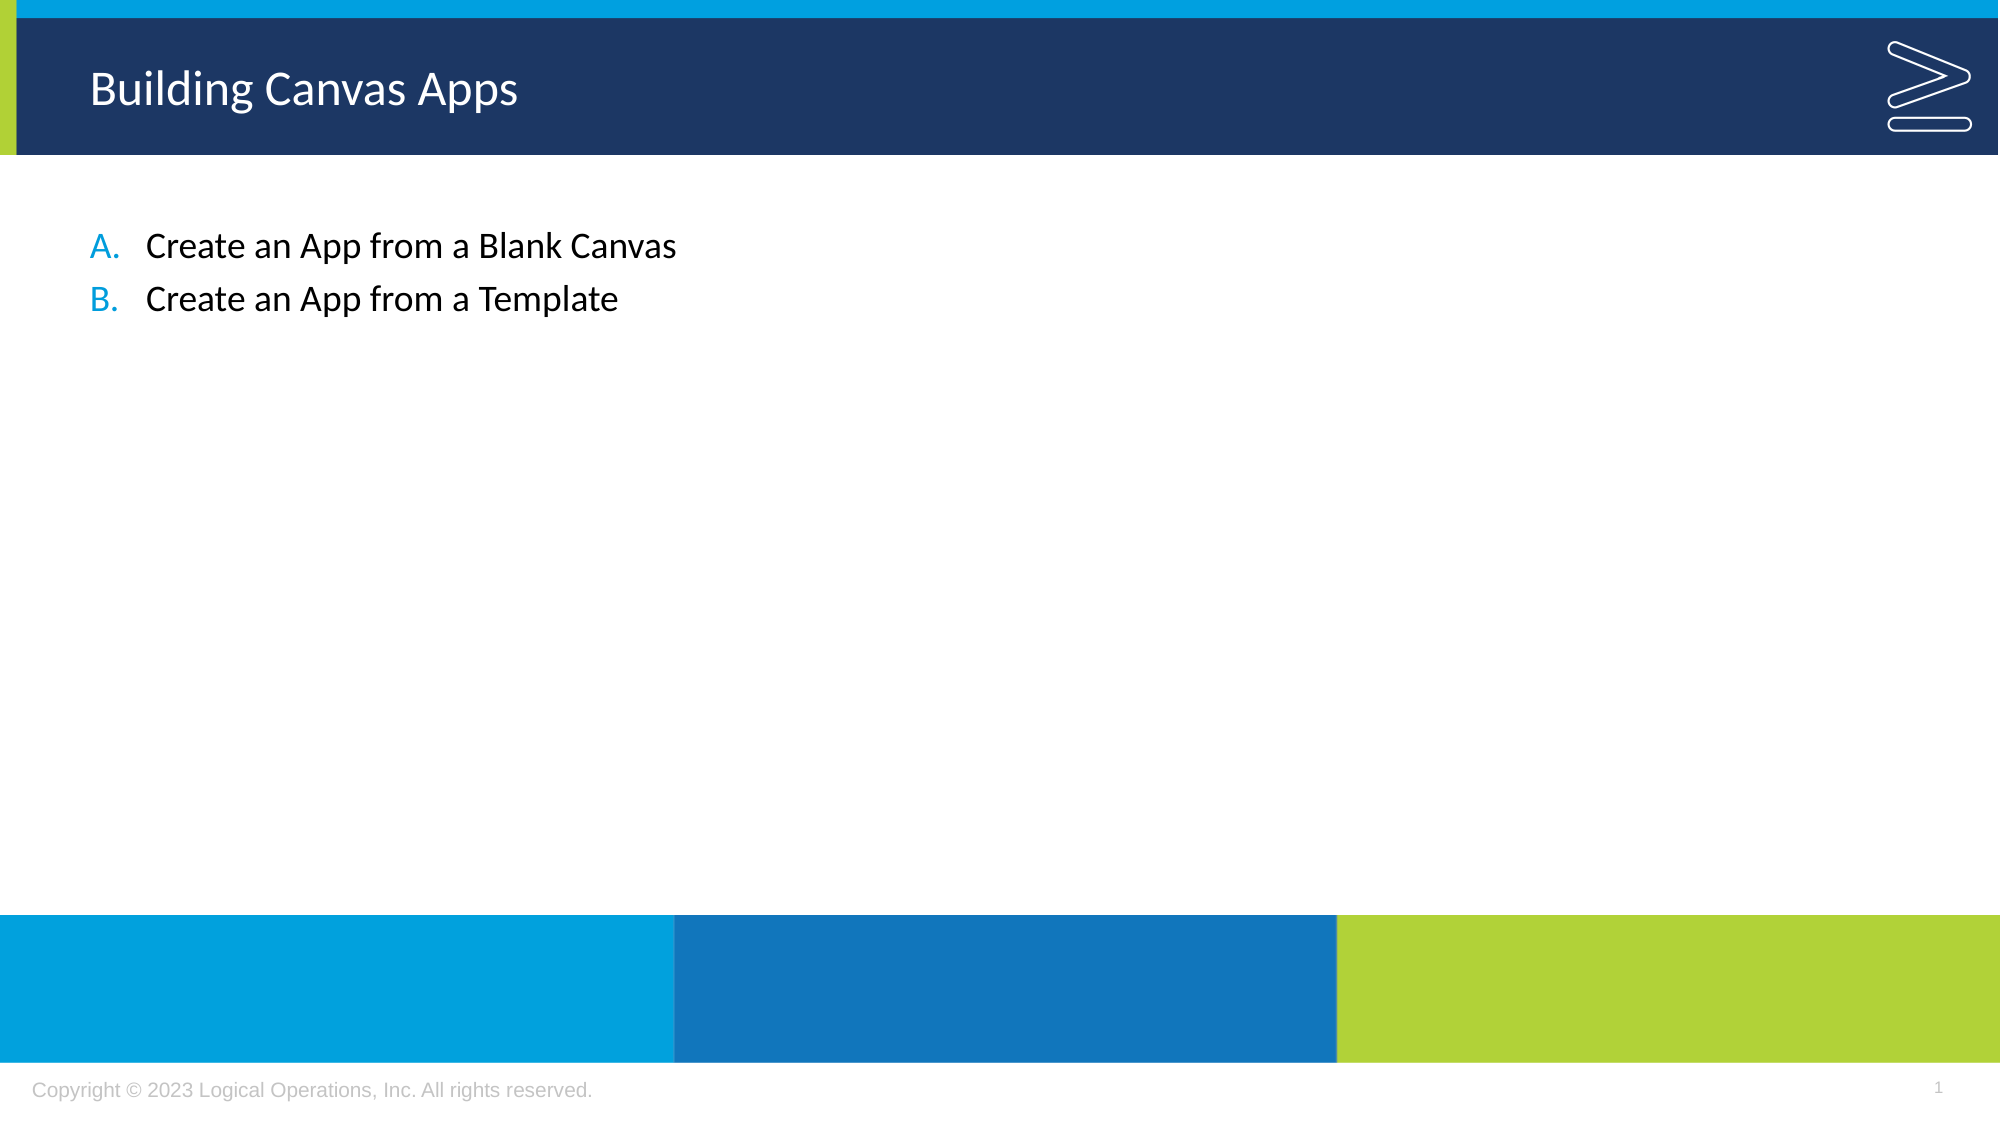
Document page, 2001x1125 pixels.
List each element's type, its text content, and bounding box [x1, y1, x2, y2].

picture [0, 0, 74, 155]
title Building Canvas Apps [74, 16, 1850, 155]
list Create an App from a Blank Canvas Create an App from a Template [74, 213, 1926, 892]
picture [674, 915, 2000, 1063]
slide_number 1 [1491, 1057, 1959, 1118]
picture [1850, 19, 1998, 155]
